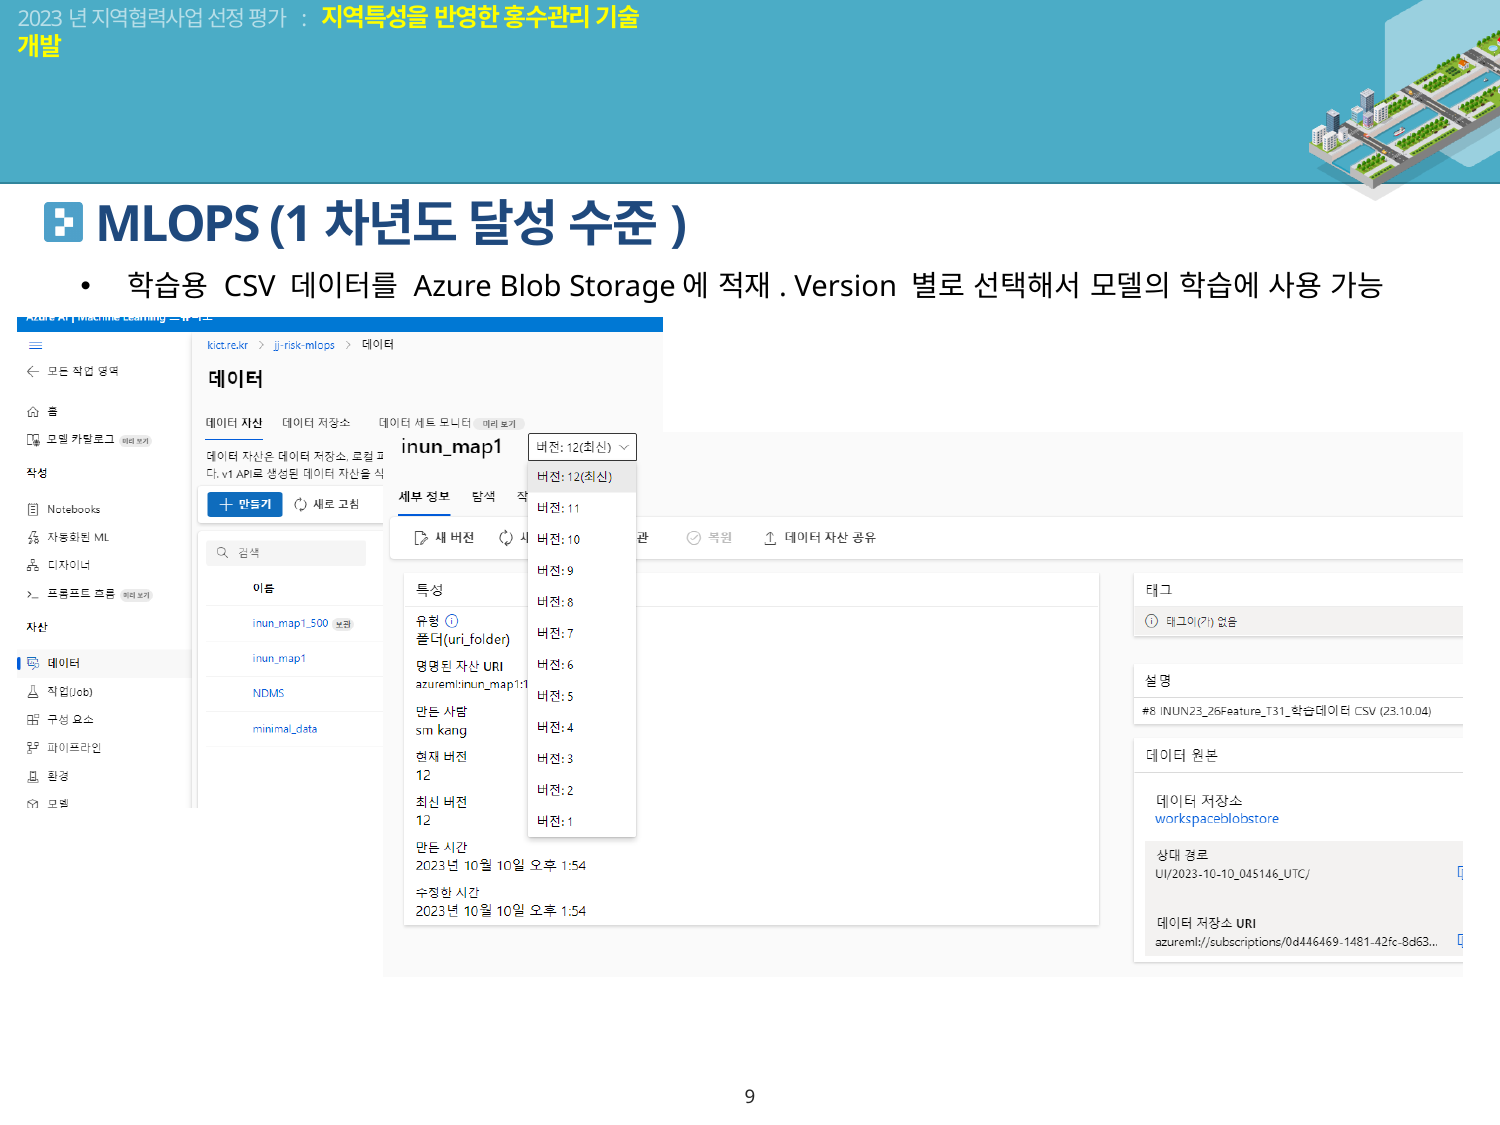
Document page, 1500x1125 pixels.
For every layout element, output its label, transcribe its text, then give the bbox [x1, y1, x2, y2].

text_box 학습용 CSV 데이터를 Azure Blob Storage에 적재. Version 별로 선택해서 모델의 학습에 사용 가능 [65, 260, 1400, 345]
picture [44, 202, 83, 242]
picture [1309, 30, 1500, 201]
picture [17, 317, 1463, 977]
text_box MLOPS (1차년도 달성 수준) [29, 184, 1435, 260]
